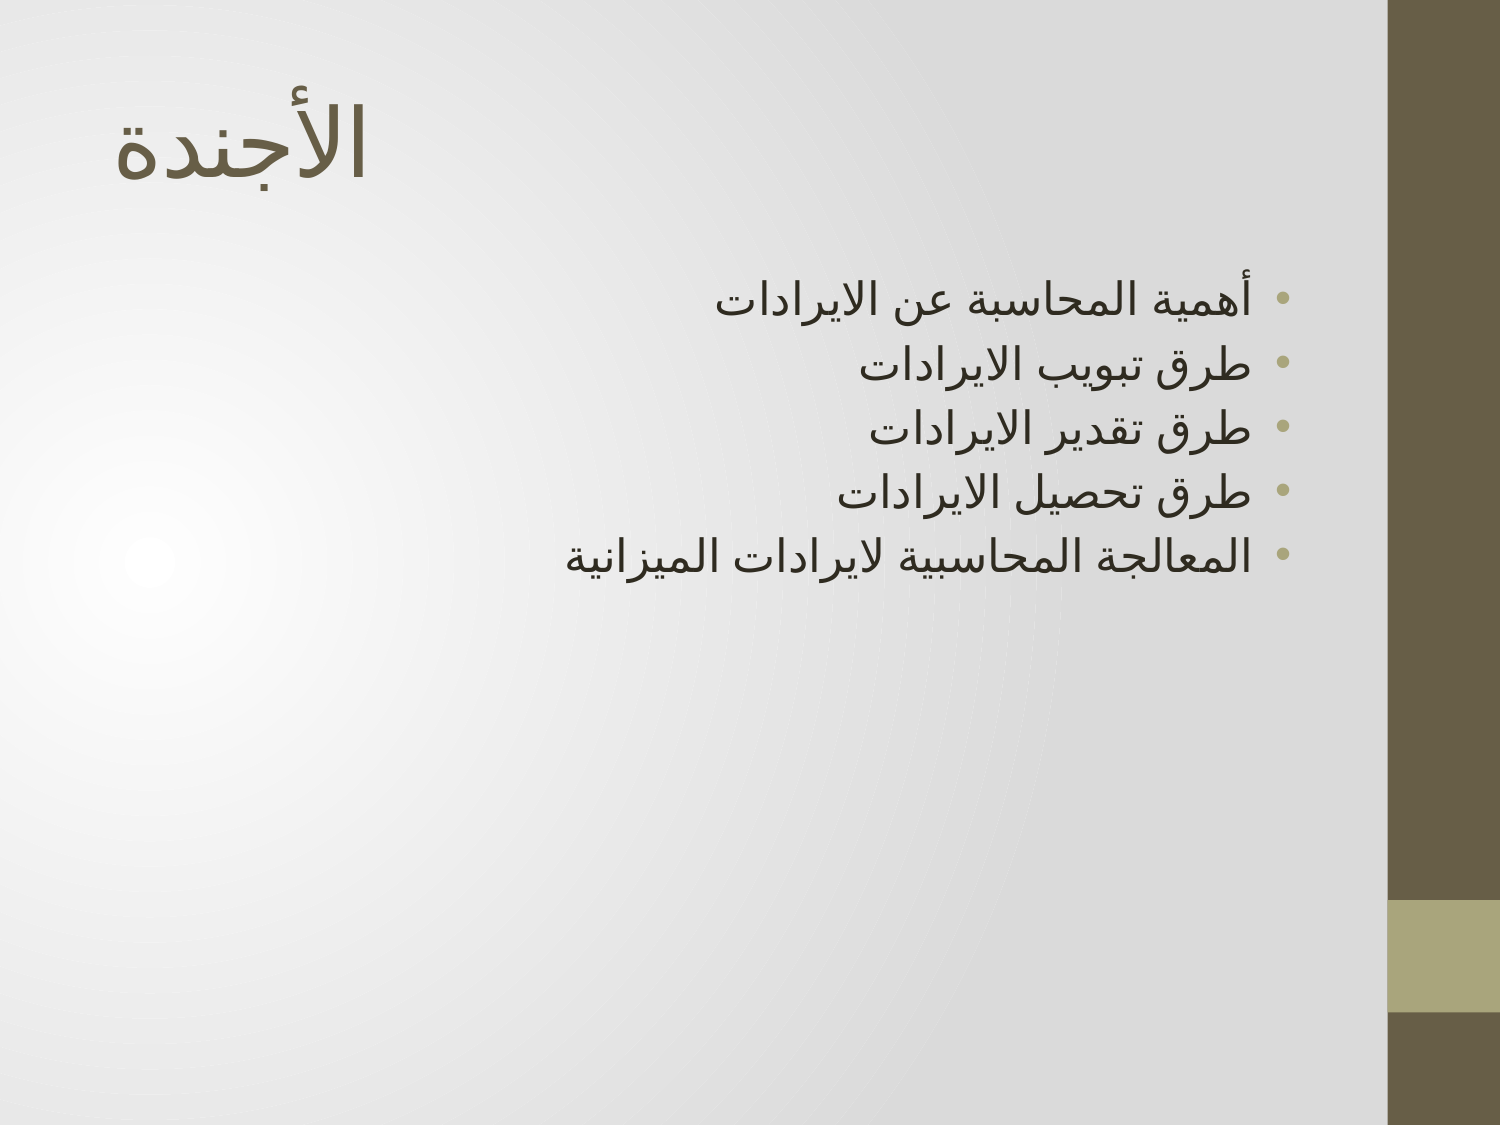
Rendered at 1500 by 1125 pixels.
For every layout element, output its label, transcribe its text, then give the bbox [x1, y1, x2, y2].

title الأجندة [75, 45, 1325, 233]
list أهمية المحاسبة عن الايرادات طرق تبويب الايرادات طرق تقدير الايرادات طرق تحصيل الايرادات المعالجة المحاسبية لايرادات الميزانية [75, 262, 1325, 1050]
